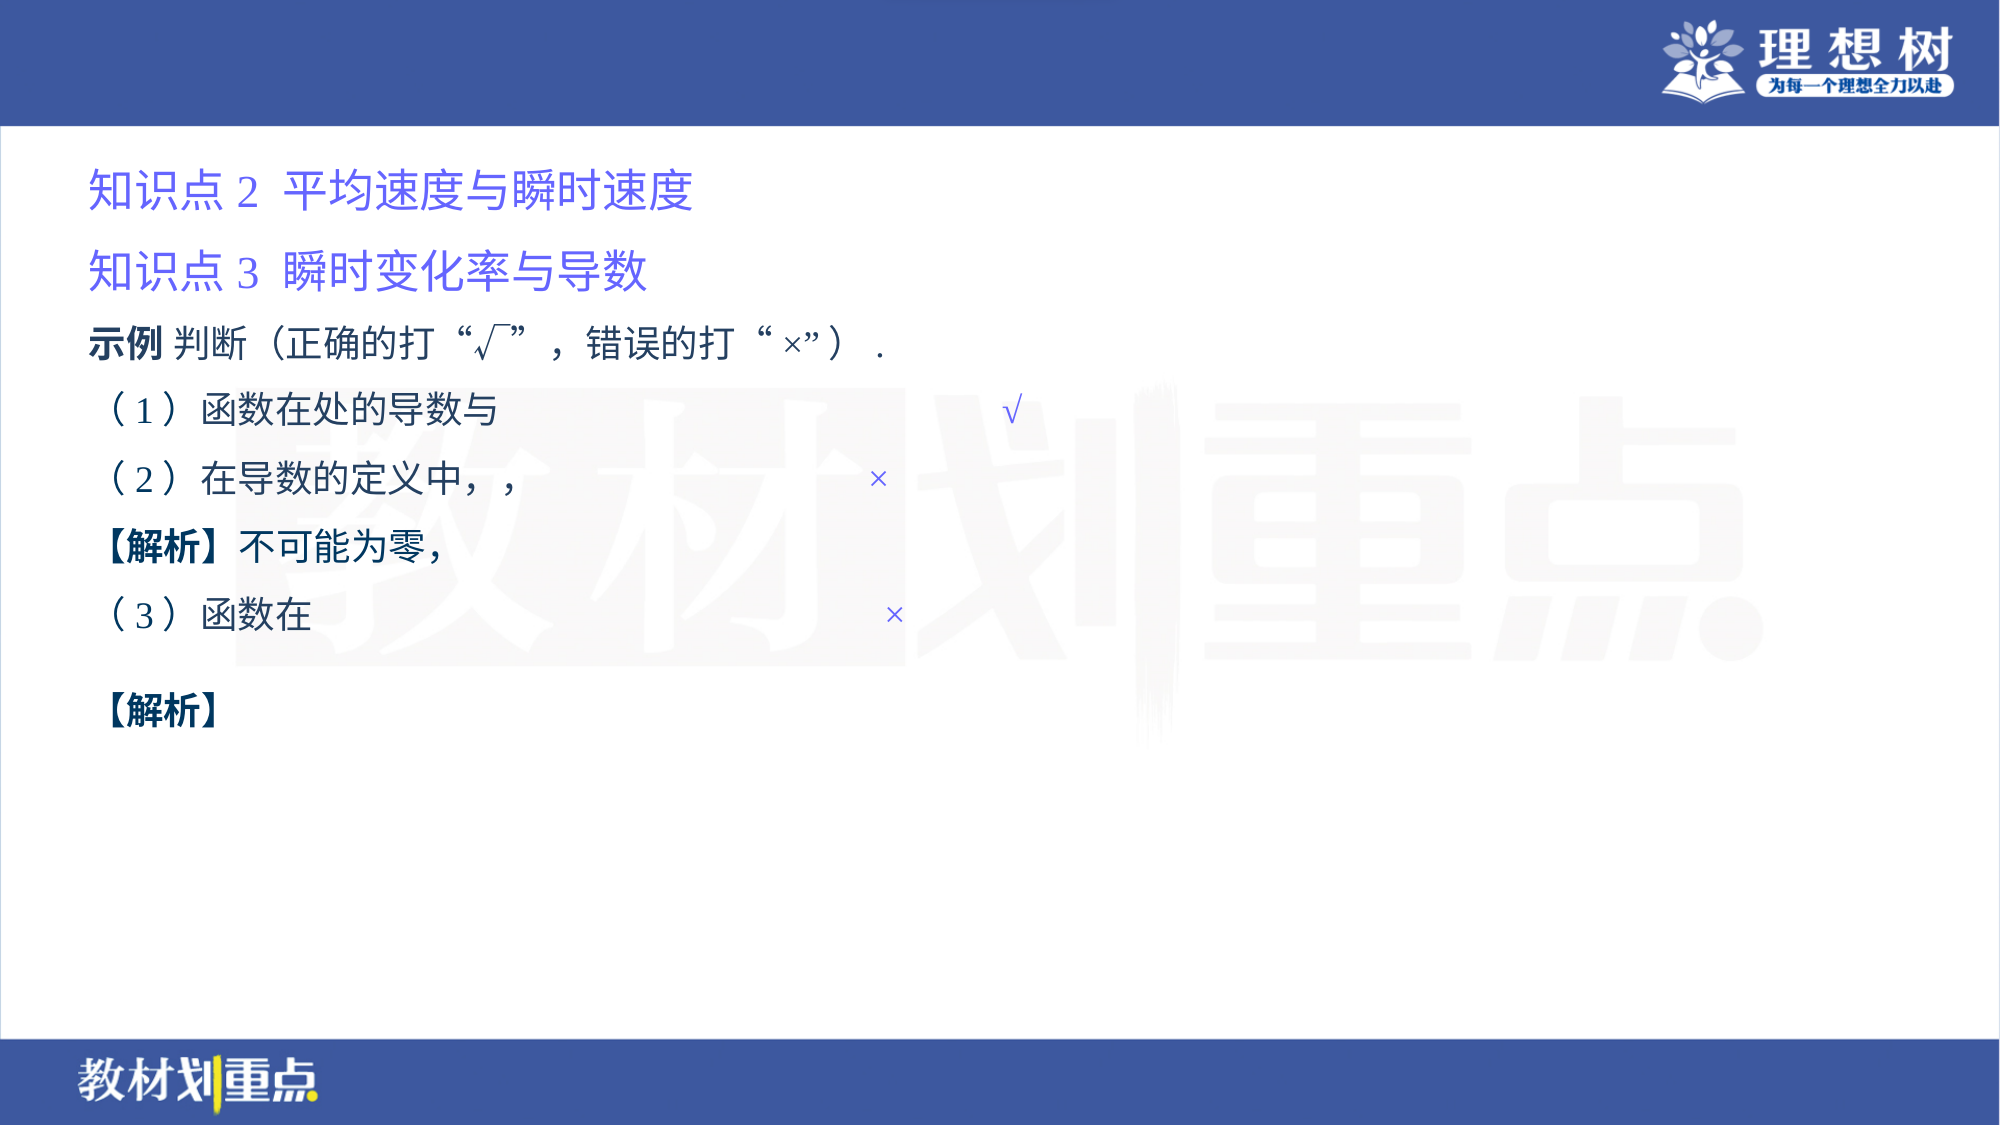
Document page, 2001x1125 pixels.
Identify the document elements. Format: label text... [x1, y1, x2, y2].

text_box 知识点2 平均速度与瞬时速度 [88, 135, 1911, 276]
text_box × [851, 432, 907, 492]
text_box × [867, 568, 923, 629]
picture [0, 0, 2000, 1125]
text_box √ [988, 364, 1037, 424]
text_box 知识点3 瞬时变化率与导数 [88, 276, 1911, 298]
text_box 示例 判断（正确的打“√”，错误的打“×”）. [88, 298, 1911, 358]
